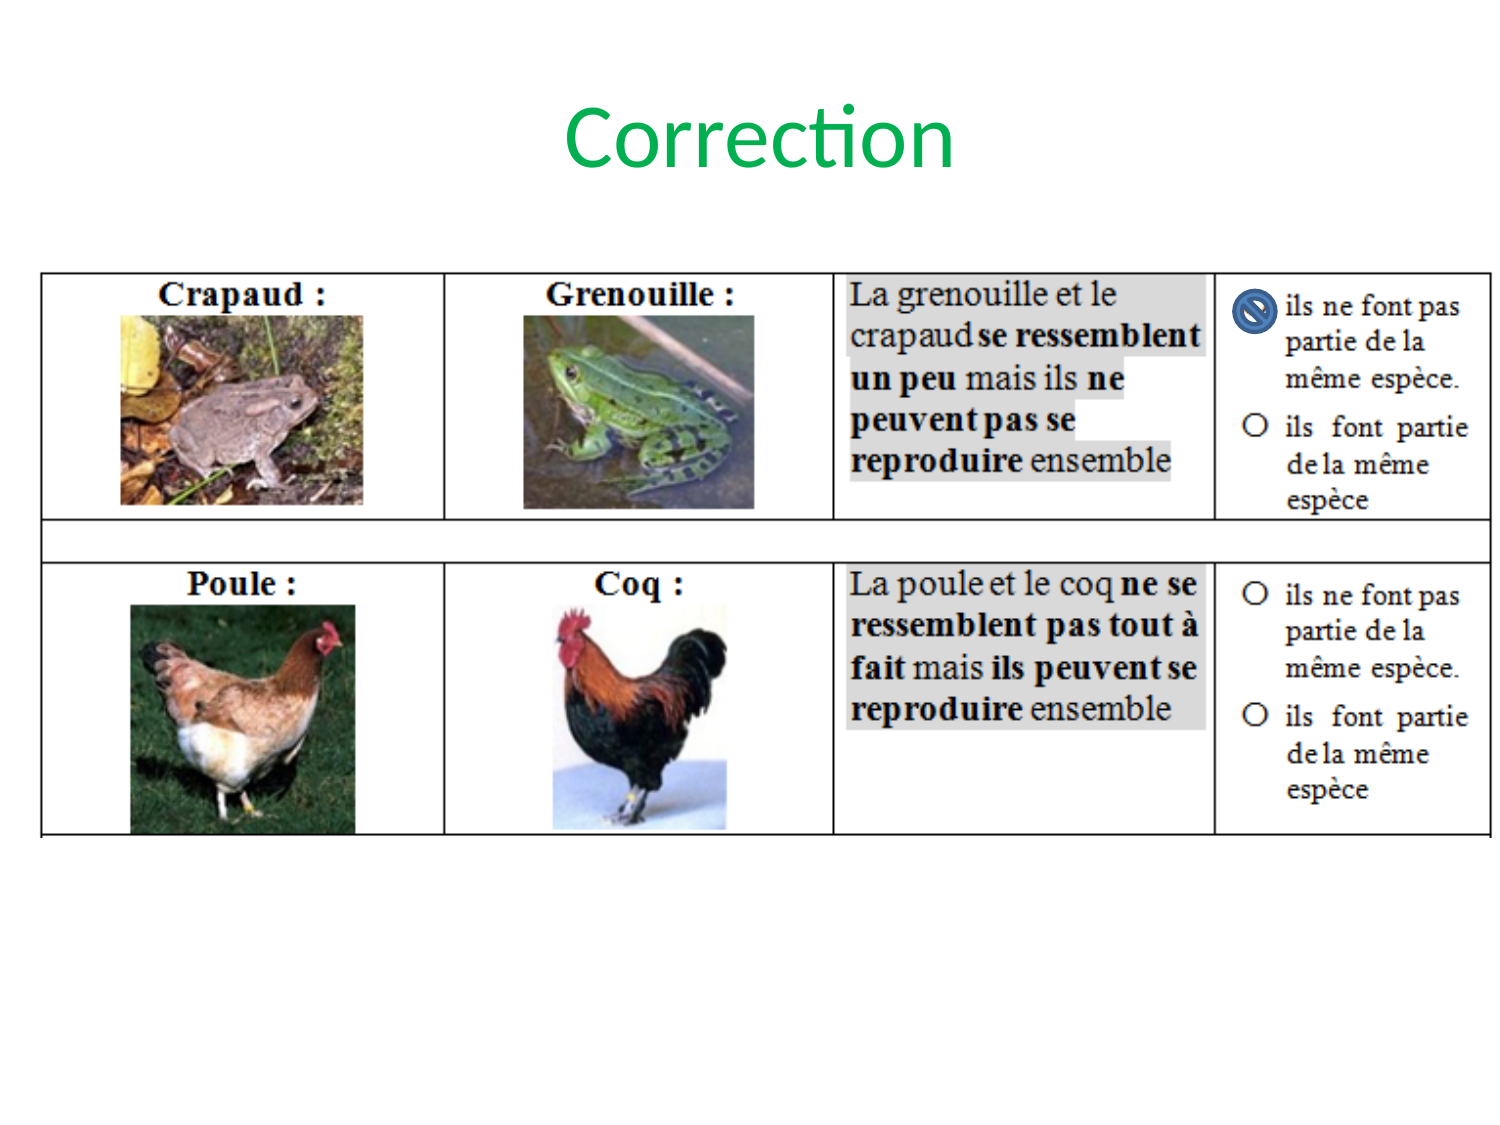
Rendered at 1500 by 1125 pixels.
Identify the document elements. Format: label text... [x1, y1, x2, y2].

title Correction [85, 37, 1436, 225]
picture [35, 266, 1496, 839]
